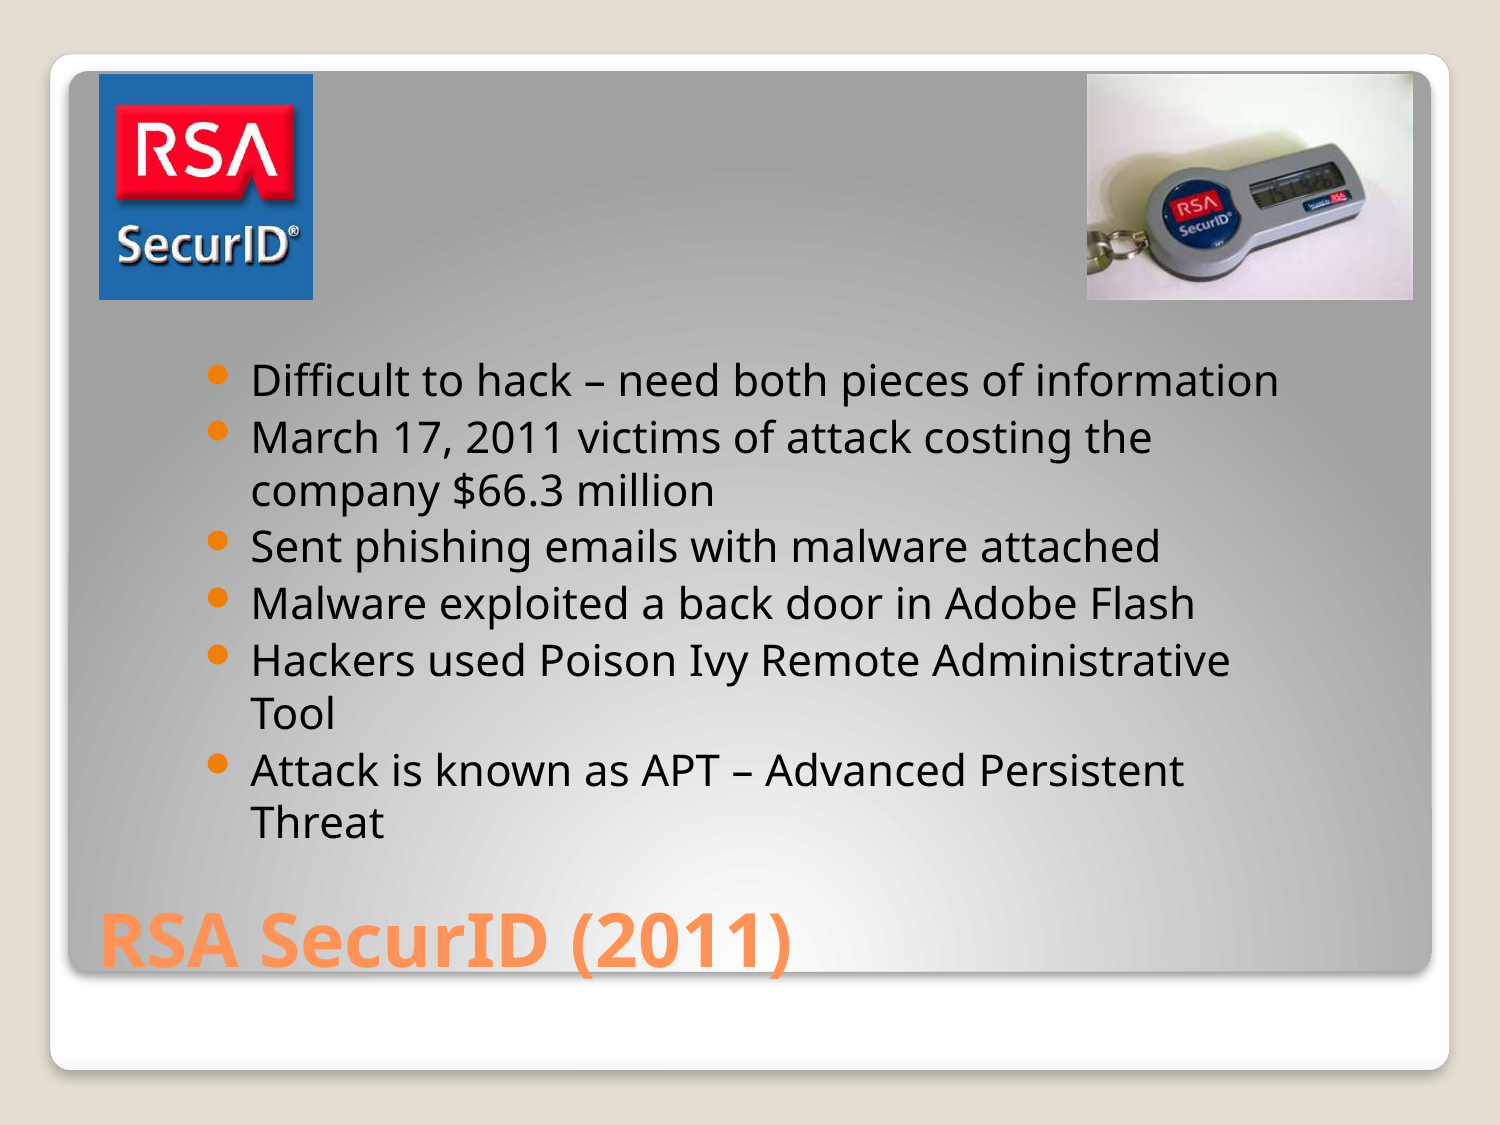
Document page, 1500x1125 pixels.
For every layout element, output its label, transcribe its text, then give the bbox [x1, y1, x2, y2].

title RSA SecurID (2011) [82, 817, 1425, 991]
picture [1087, 74, 1413, 301]
list Difficult to hack – need both pieces of information March 17, 2011 victims of attack costing the company $66.3 million Sent phishing emails with malware attached Malware exploited a back door in Adobe Flash Hackers used Poison Ivy Remote Administrative Tool Attack is known as APT – Advanced Persistent Threat [174, 337, 1300, 863]
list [99, 74, 313, 301]
